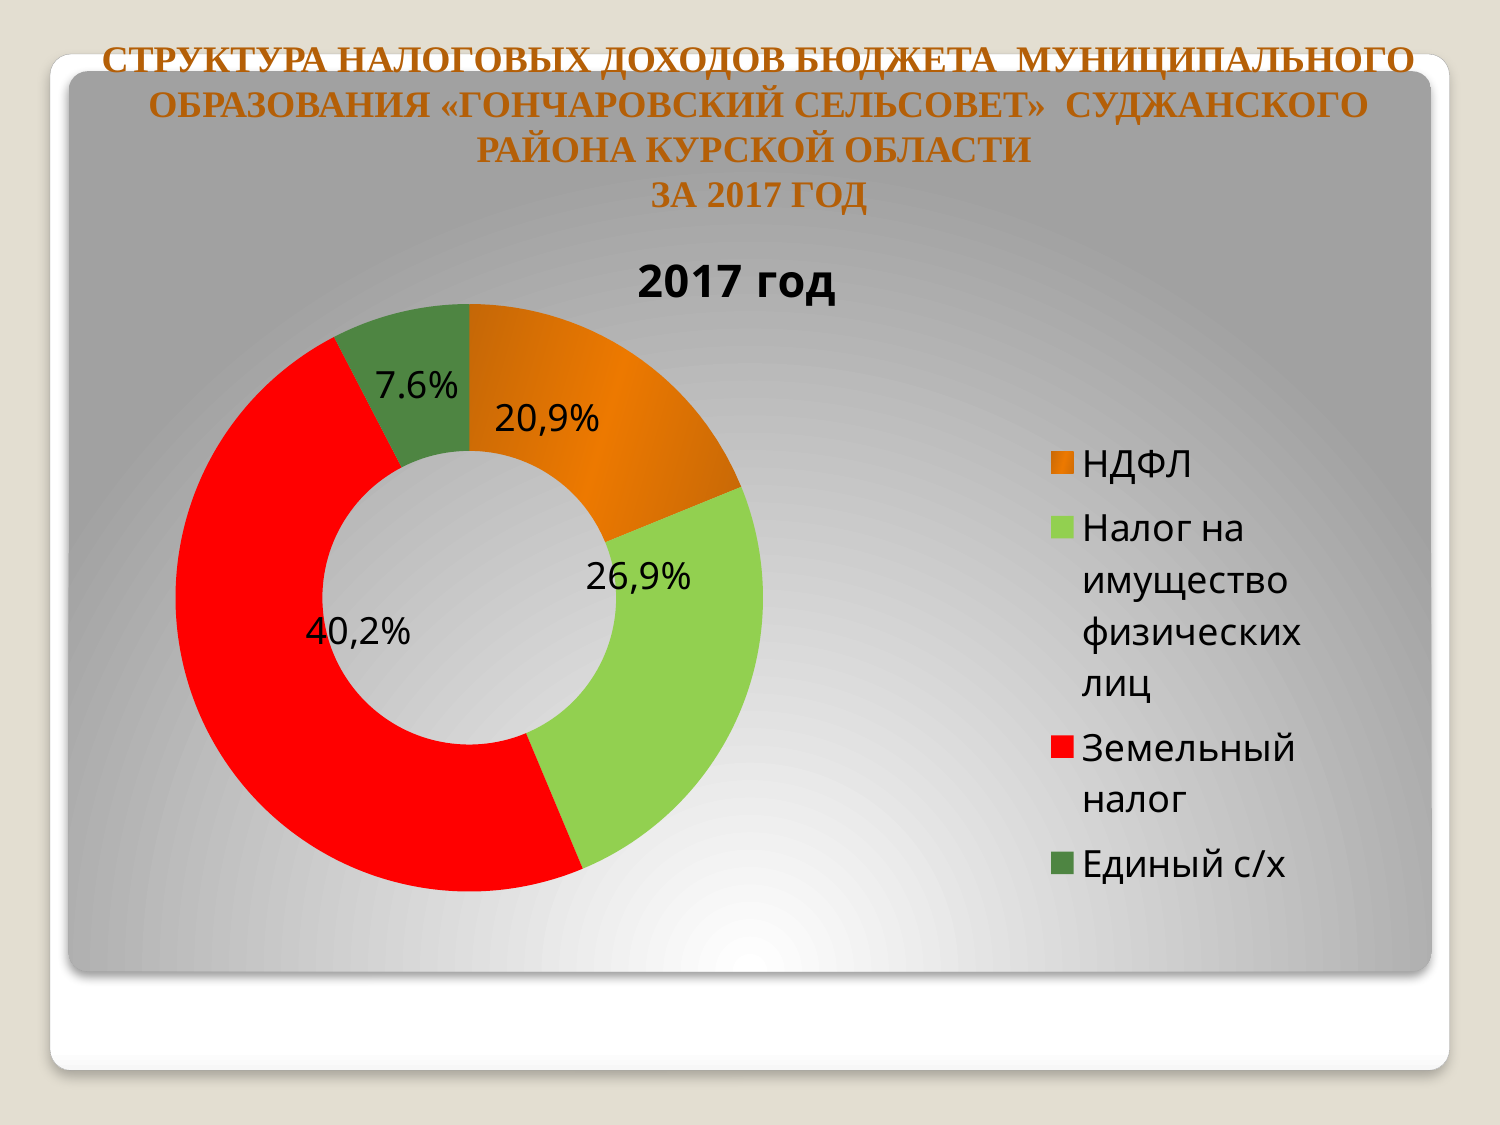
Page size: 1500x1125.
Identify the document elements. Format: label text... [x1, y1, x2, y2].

title Структура налоговых доходов бюджета муниципального образования «Гончаровский сельсовет» суджанского района курской области за 2017 год [53, 58, 1465, 223]
chart [105, 222, 1419, 1044]
